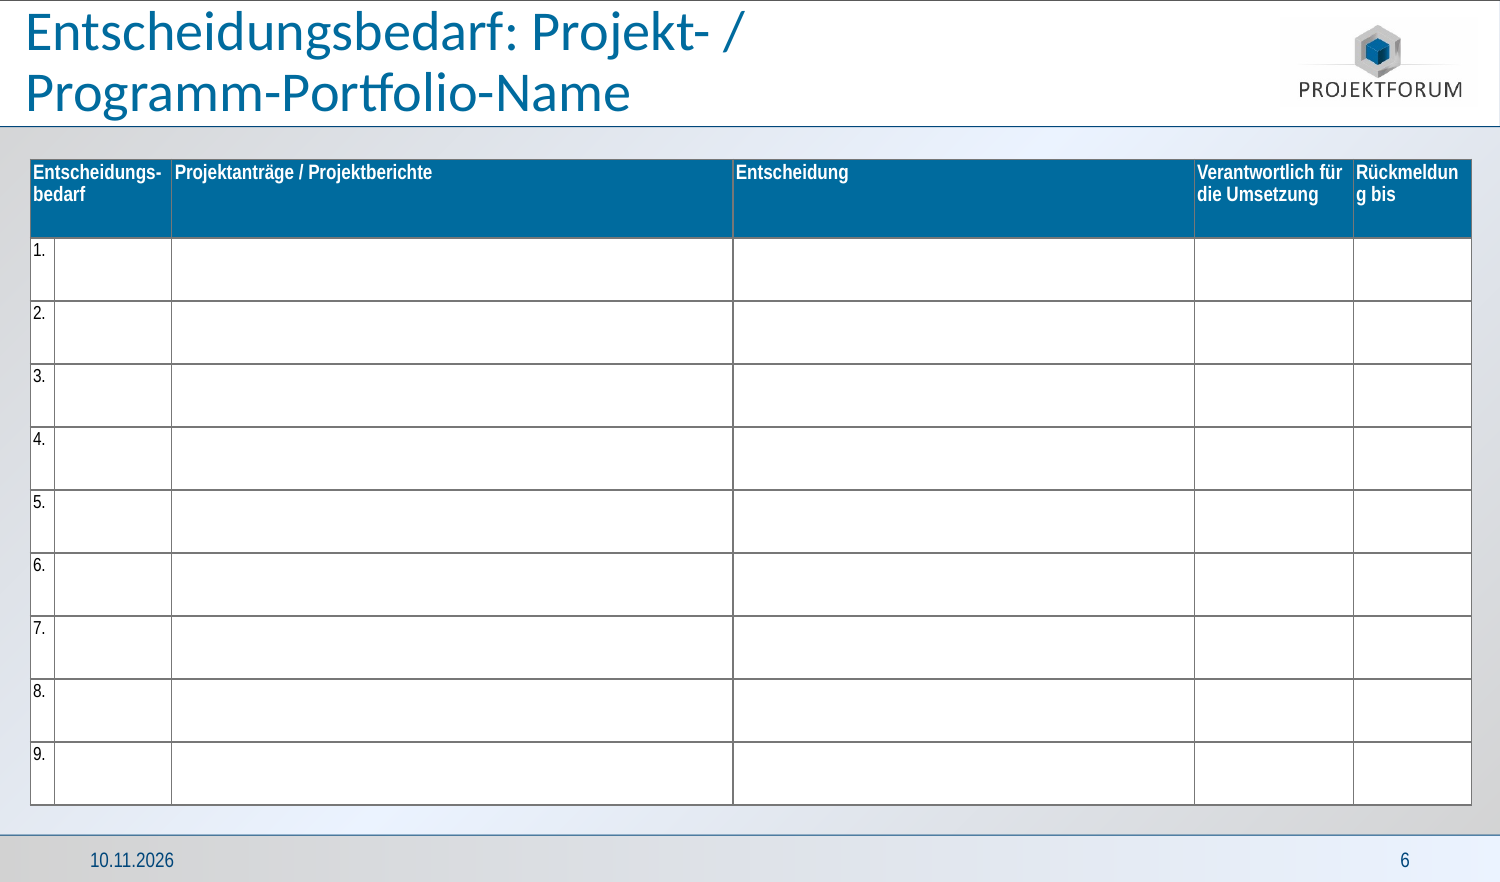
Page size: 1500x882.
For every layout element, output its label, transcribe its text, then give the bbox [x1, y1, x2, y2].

table_cell [1354, 428, 1471, 489]
picture [1339, 17, 1478, 107]
table_cell [734, 491, 1194, 552]
table_header Verantwortlich für die Umsetzung [1195, 160, 1353, 237]
table_cell [172, 491, 732, 552]
table_cell 1. [31, 239, 54, 300]
table_cell [172, 554, 732, 615]
table_cell [734, 239, 1194, 300]
table_cell [1354, 743, 1471, 804]
table_cell [55, 428, 171, 489]
table_cell [734, 365, 1194, 426]
table_cell [55, 302, 171, 363]
table_cell [172, 302, 732, 363]
table_cell [734, 428, 1194, 489]
table_cell [734, 554, 1194, 615]
table_cell [172, 428, 732, 489]
table_cell 7. [31, 617, 54, 678]
table_cell [172, 617, 732, 678]
table_cell [1354, 680, 1471, 741]
table_cell [1354, 491, 1471, 552]
table_cell [1354, 302, 1471, 363]
table_cell 6. [31, 554, 54, 615]
table_cell [55, 680, 171, 741]
table_cell [55, 239, 171, 300]
title Entscheidungsbedarf: Projekt- / Programm-Portfolio-Name [10, 1, 1339, 125]
table_cell [55, 617, 171, 678]
table_cell [55, 743, 171, 804]
table_cell [1195, 554, 1353, 615]
table_header Rückmeldung bis [1354, 160, 1471, 237]
table_cell [55, 365, 171, 426]
table_cell [1354, 239, 1471, 300]
table_cell [734, 680, 1194, 741]
table_cell [734, 743, 1194, 804]
table_cell [172, 743, 732, 804]
table_cell [1195, 617, 1353, 678]
table_header Entscheidung [734, 160, 1194, 237]
table_cell [1195, 239, 1353, 300]
table_header Projektanträge / Projektberichte [172, 160, 732, 237]
table_cell [55, 491, 171, 552]
table_header Entscheidungs-bedarf [31, 160, 171, 237]
table_cell [55, 554, 171, 615]
table_cell 5. [31, 491, 54, 552]
table_cell [734, 302, 1194, 363]
table_cell [1354, 365, 1471, 426]
table_cell [1354, 617, 1471, 678]
table_cell [734, 617, 1194, 678]
table_cell [1195, 743, 1353, 804]
table_cell [1195, 491, 1353, 552]
table_cell [1195, 365, 1353, 426]
table_cell 4. [31, 428, 54, 489]
table_cell 2. [31, 302, 54, 363]
table_cell [1195, 428, 1353, 489]
table_cell 9. [31, 743, 54, 804]
table_cell [172, 680, 732, 741]
table_cell [172, 239, 732, 300]
table_cell [172, 365, 732, 426]
table_cell 8. [31, 680, 54, 741]
slide_number 6 [1074, 841, 1425, 879]
table_cell [1195, 680, 1353, 741]
table_cell [1195, 302, 1353, 363]
table_cell [1354, 554, 1471, 615]
table_cell 3. [31, 365, 54, 426]
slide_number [75, 841, 425, 879]
